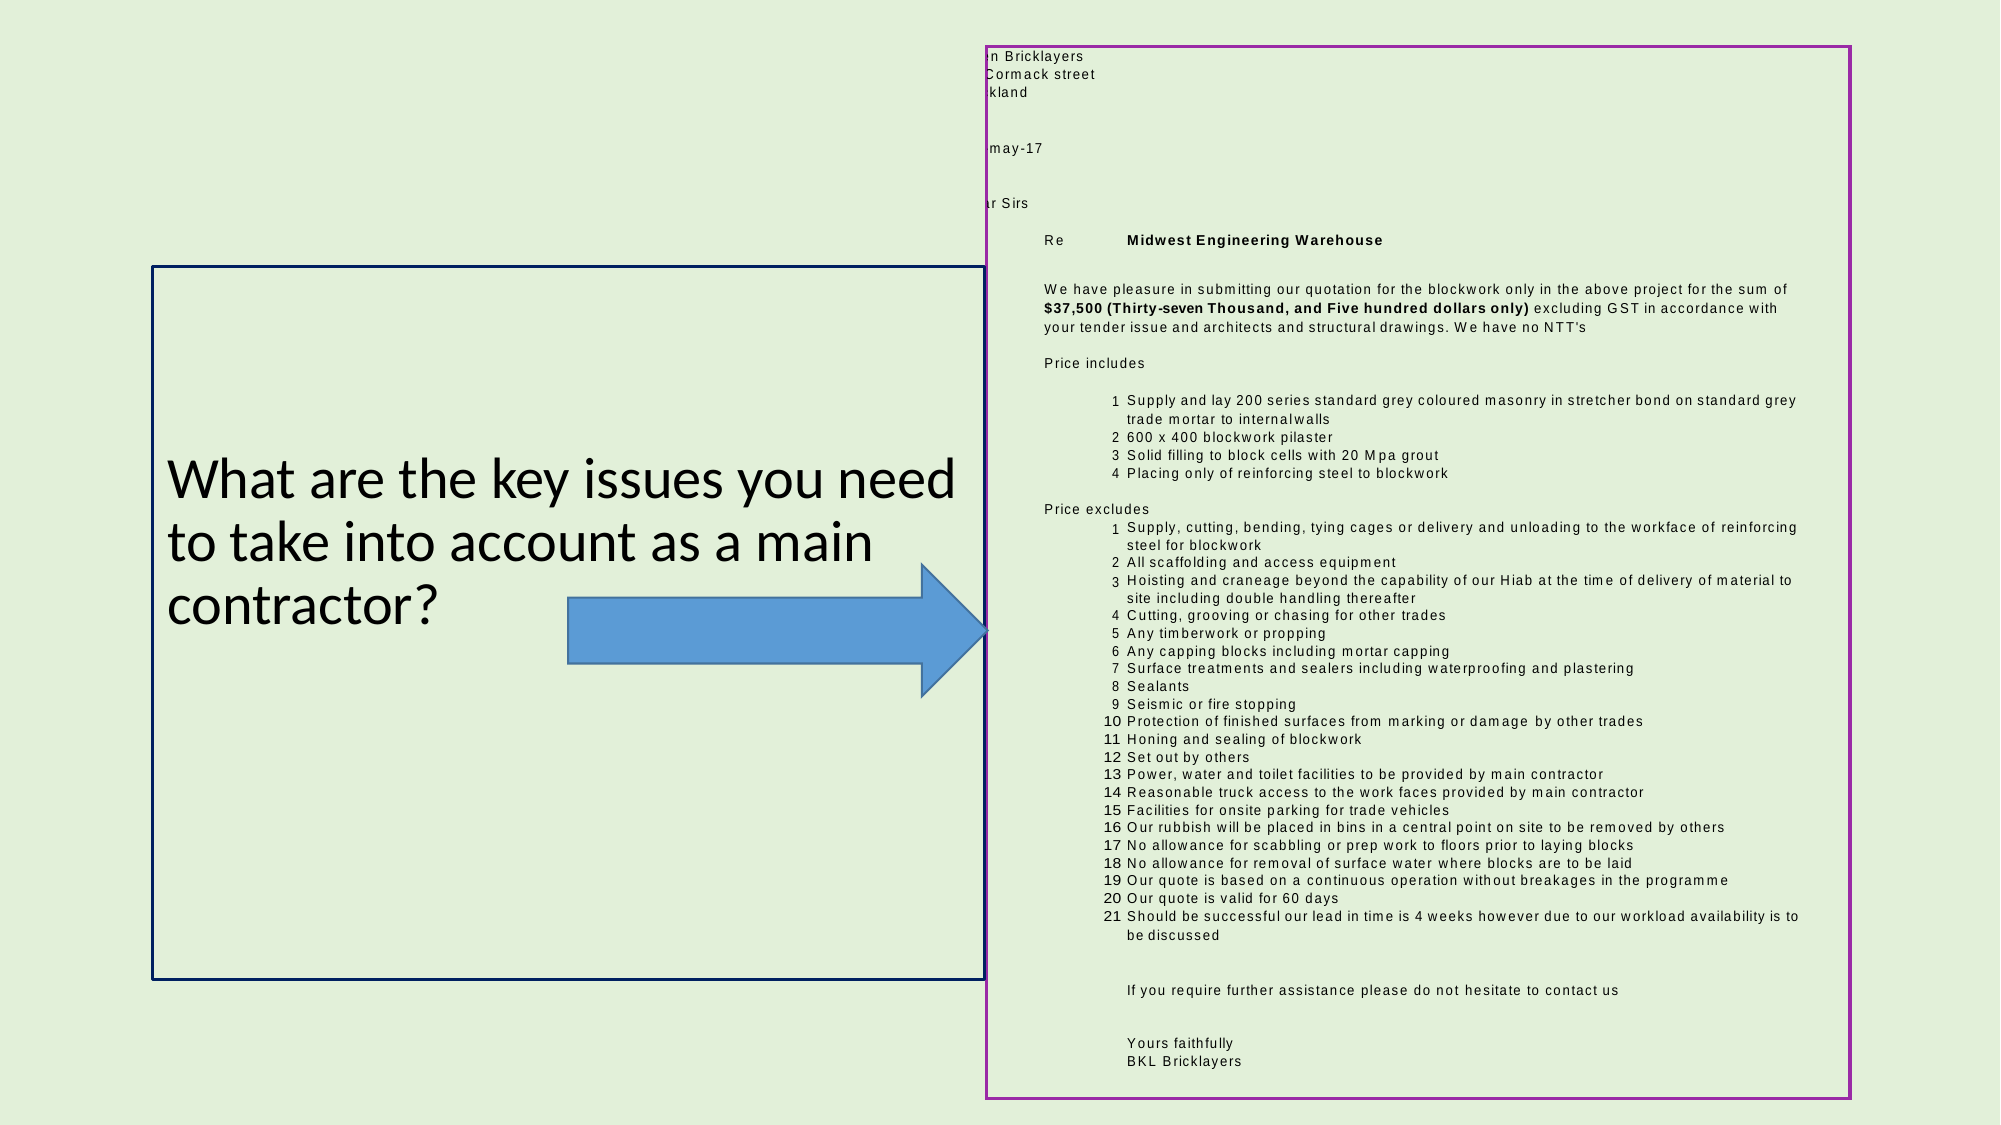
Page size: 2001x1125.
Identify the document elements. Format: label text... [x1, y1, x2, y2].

list What are the key issues you need to take into account as a main contractor? [152, 266, 985, 980]
text_box [567, 562, 987, 699]
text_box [987, 48, 1849, 1097]
